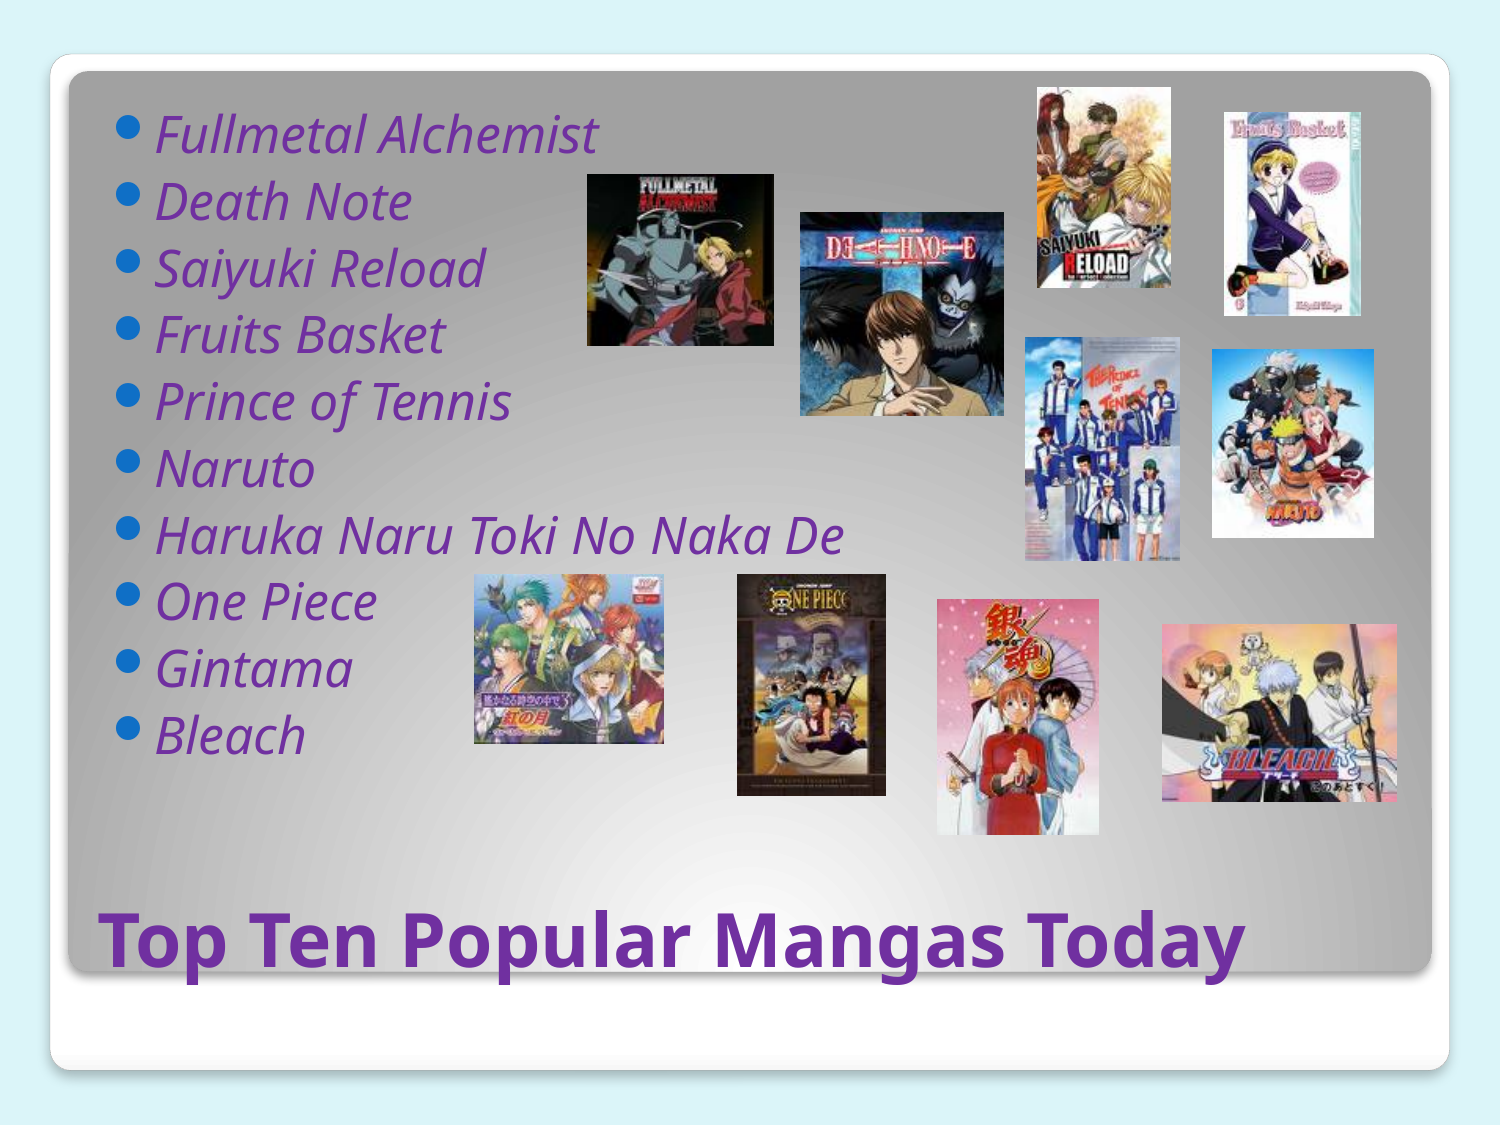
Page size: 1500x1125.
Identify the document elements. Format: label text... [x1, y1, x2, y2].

picture [737, 574, 887, 796]
picture [799, 212, 1004, 416]
picture [1212, 349, 1374, 538]
list Fullmetal Alchemist Death Note Saiyuki Reload Fruits Basket Prince of Tennis Naruto Haruka Naru Toki No Naka De One Piece Gintama Bleach [82, 86, 1425, 774]
picture [474, 574, 665, 744]
picture [1162, 624, 1398, 802]
picture [587, 174, 774, 346]
picture [1024, 337, 1180, 562]
picture [1037, 87, 1171, 288]
title Top Ten Popular Mangas Today [82, 817, 1425, 990]
picture [1224, 112, 1362, 316]
picture [937, 599, 1099, 835]
